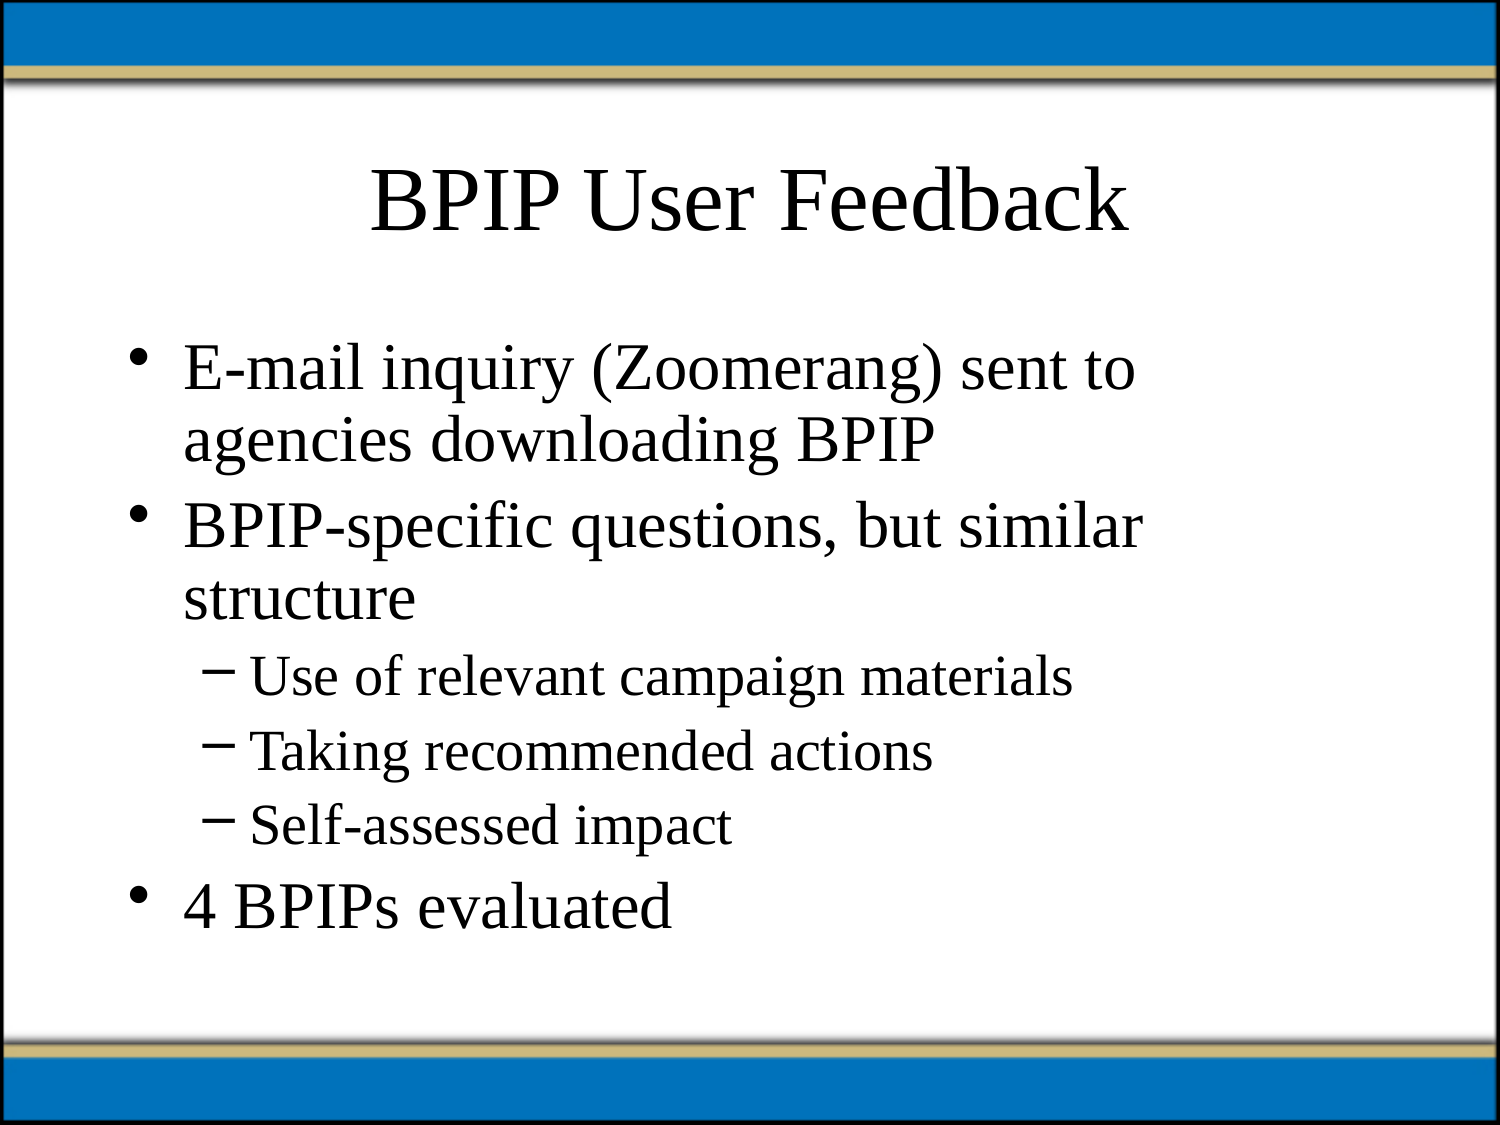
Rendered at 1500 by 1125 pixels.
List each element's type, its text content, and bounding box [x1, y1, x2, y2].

picture [0, 0, 1500, 1125]
list E-mail inquiry (Zoomerang) sent to agencies downloading BPIP BPIP-specific questions, but similar structure Use of relevant campaign materials Taking recommended actions Self-assessed impact 4 BPIPs evaluated [112, 324, 1388, 1000]
title BPIP User Feedback [112, 99, 1388, 288]
